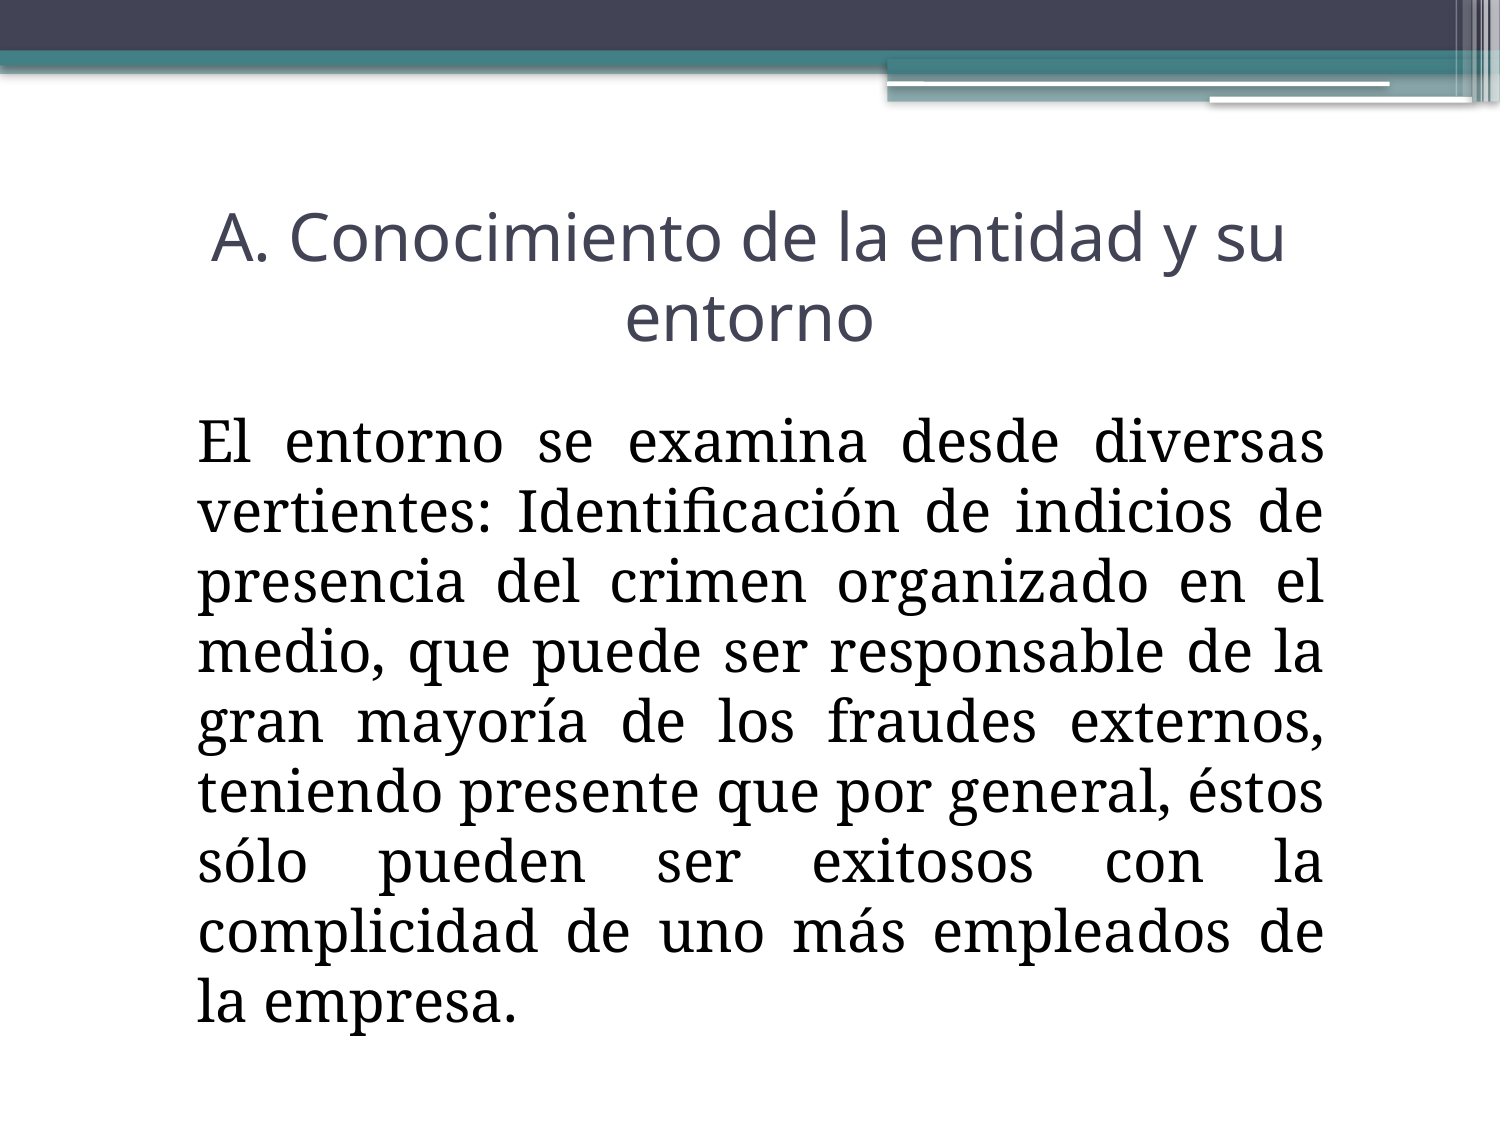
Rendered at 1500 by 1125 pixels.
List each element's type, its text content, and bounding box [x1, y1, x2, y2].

title A. Conocimiento de la entidad y su entorno [75, 187, 1425, 363]
text_box El entorno se examina desde diversas vertientes: Identificación de indicios de presencia del crimen organizado en el medio, que puede ser responsable de la gran mayoría de los fraudes externos, teniendo presente que por general, éstos sólo pueden ser exitosos con la complicidad de uno más empleados de la empresa. [182, 397, 1341, 1087]
